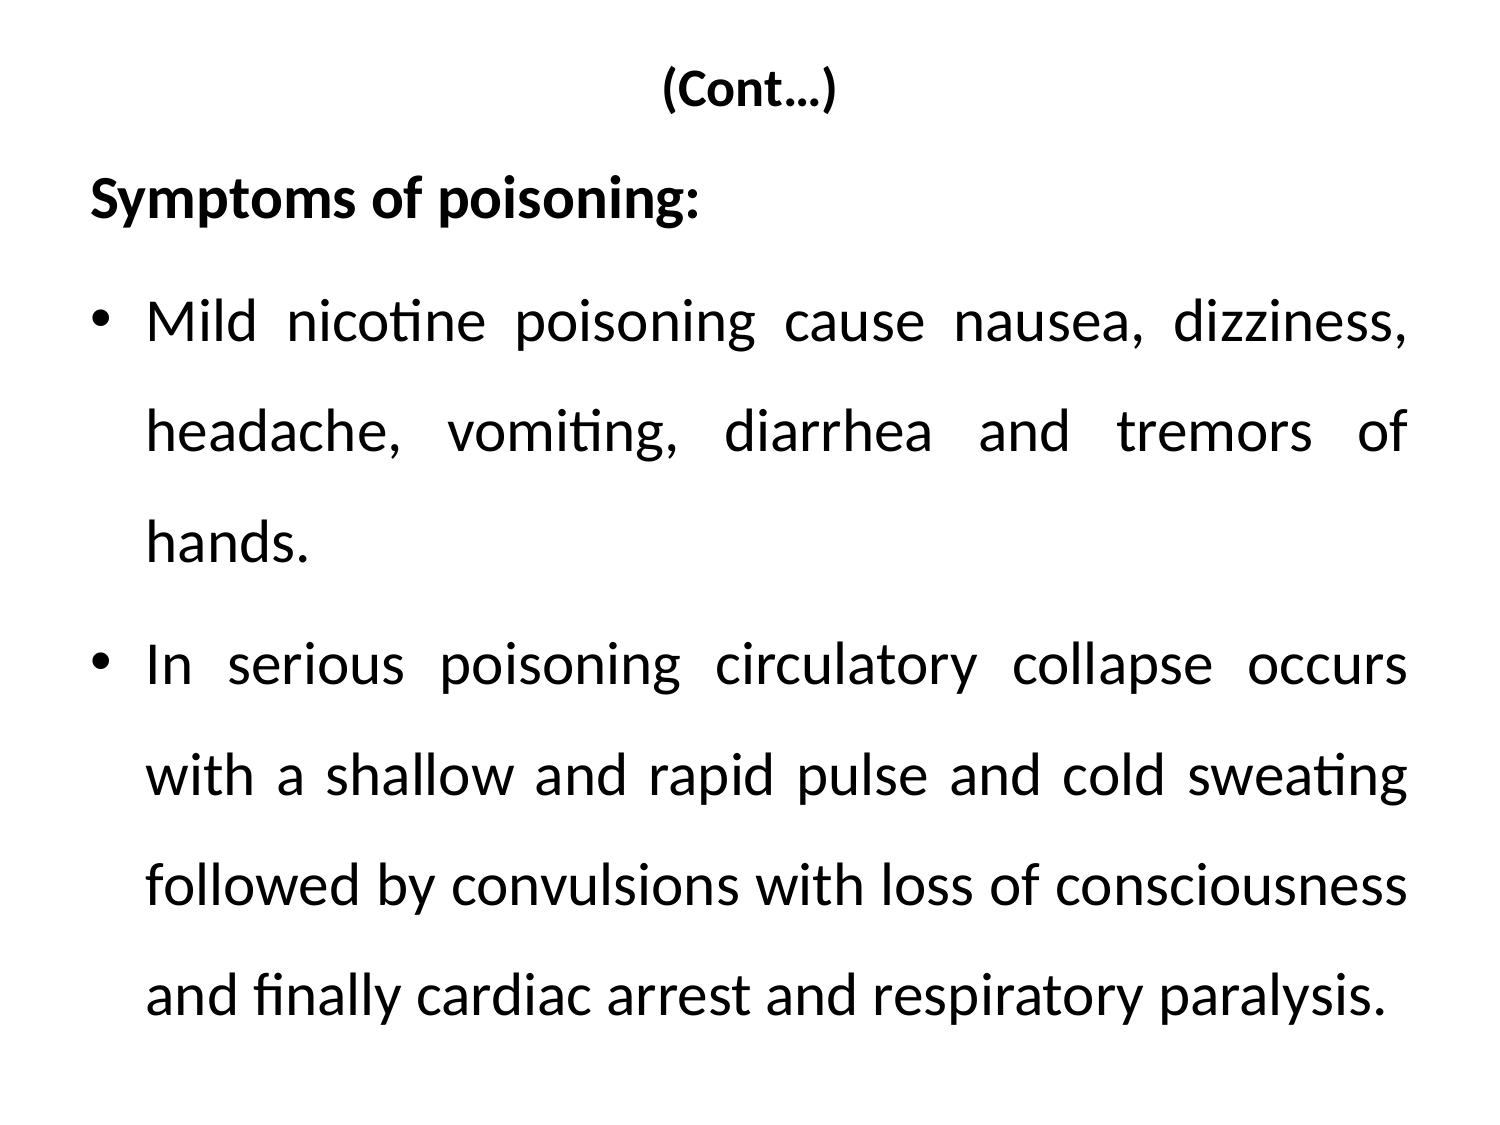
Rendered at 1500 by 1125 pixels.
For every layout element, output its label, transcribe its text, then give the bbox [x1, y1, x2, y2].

list Symptoms of poisoning: Mild nicotine poisoning cause nausea, dizziness, headache, vomiting, diarrhea and tremors of hands. In serious poisoning circulatory collapse occurs with a shallow and rapid pulse and cold sweating followed by convulsions with loss of consciousness and finally cardiac arrest and respiratory paralysis. [75, 149, 1425, 1088]
title (Cont…) [75, 45, 1425, 125]
